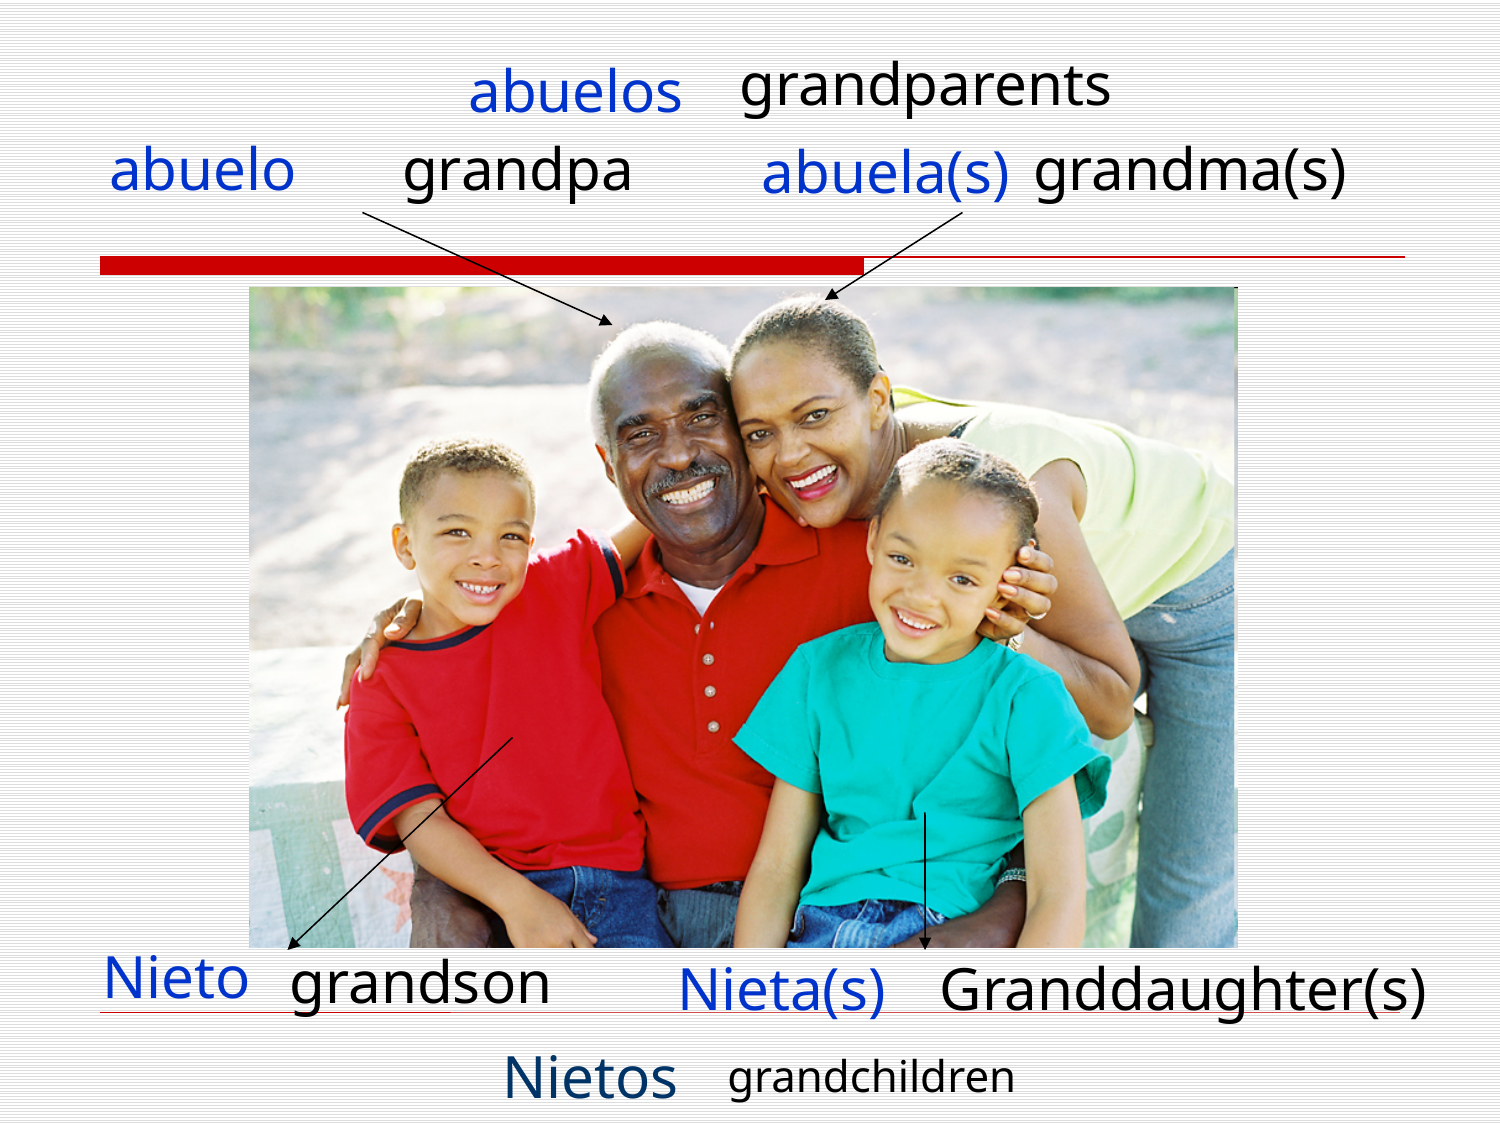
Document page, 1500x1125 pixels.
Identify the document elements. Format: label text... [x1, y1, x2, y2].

title abuelo [94, 103, 404, 210]
text_box grandparents [724, 39, 1413, 125]
text_box grandchildren [712, 1025, 1125, 1125]
text_box abuelos [453, 24, 763, 132]
picture [249, 287, 1238, 949]
text_box Granddaughter(s) [924, 937, 1500, 1038]
text_box Nieto [87, 924, 413, 1025]
text_box grandpa [387, 125, 738, 210]
text_box grandma(s) [1018, 125, 1362, 210]
text_box Nietos [487, 1025, 712, 1125]
text_box grandson [275, 956, 625, 1023]
text_box abuela(s) [746, 127, 1025, 213]
text_box Nieta(s) [662, 956, 924, 1025]
